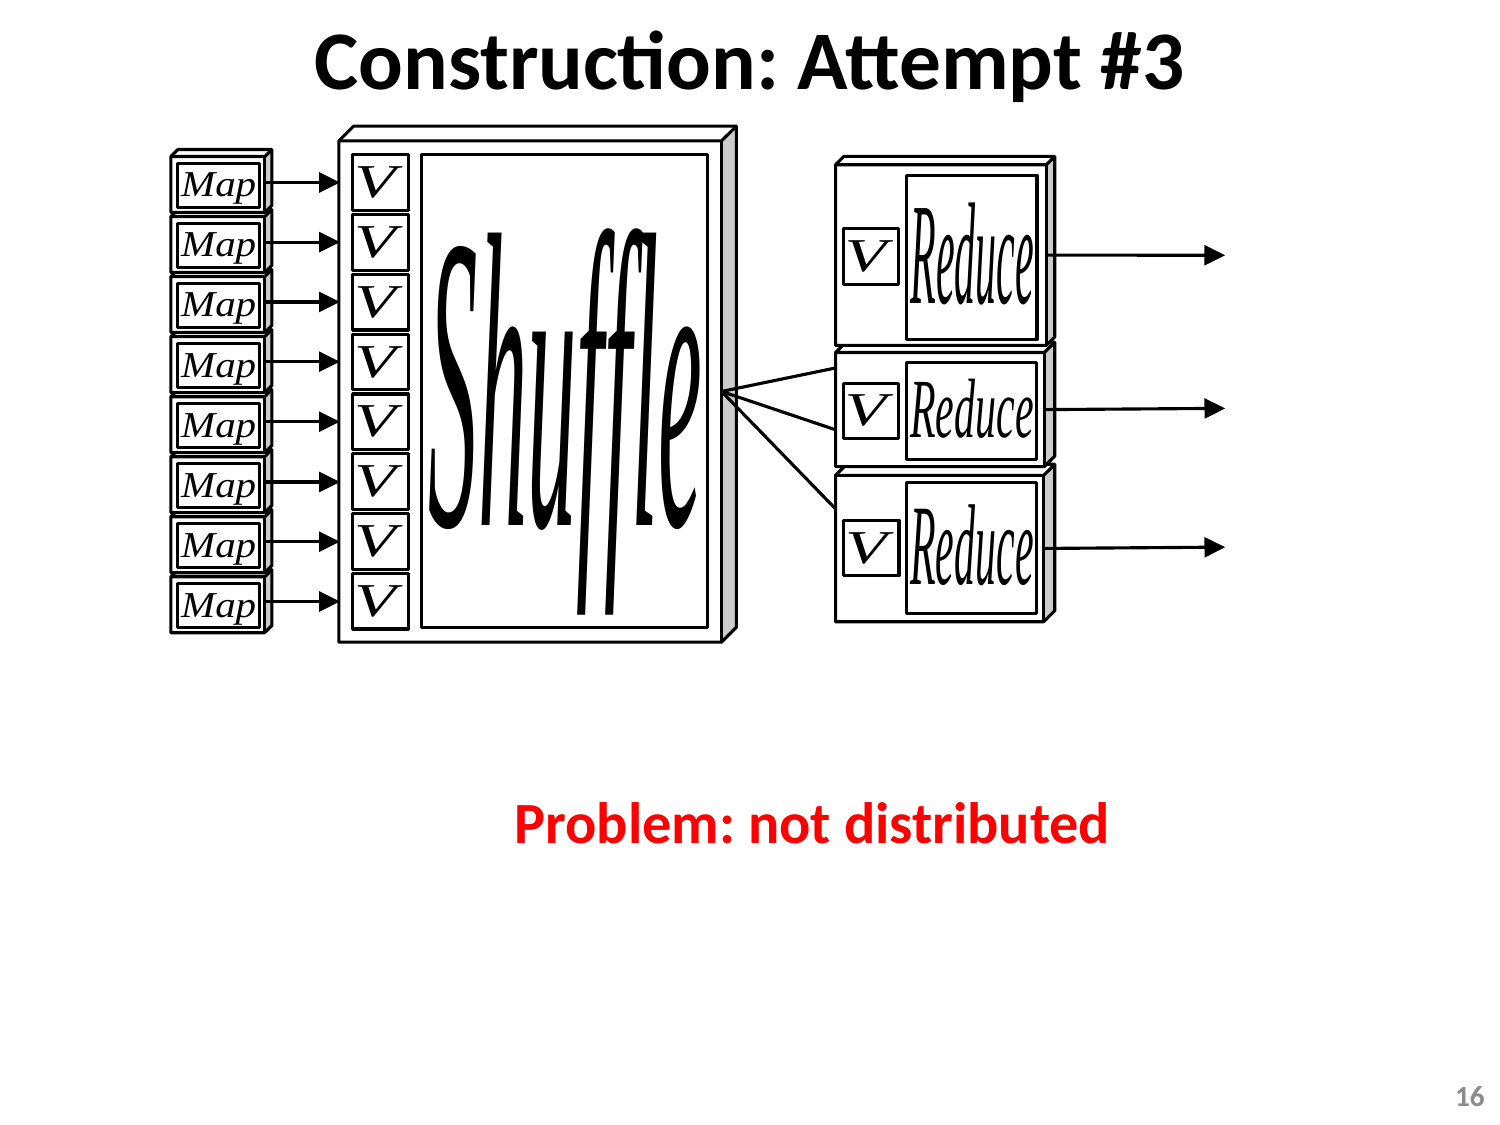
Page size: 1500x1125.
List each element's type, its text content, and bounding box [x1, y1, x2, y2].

text_box [168, 568, 274, 635]
text_box [168, 208, 274, 275]
text_box [168, 448, 274, 515]
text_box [721, 254, 836, 392]
text_box [336, 123, 739, 645]
text_box [168, 508, 274, 575]
text_box [841, 340, 1057, 469]
text_box [168, 268, 274, 335]
text_box [833, 154, 1057, 348]
text_box [833, 462, 1057, 624]
text_box [168, 147, 274, 215]
text_box [168, 328, 274, 395]
text_box Problem: not distributed [499, 777, 1125, 863]
text_box [168, 388, 274, 455]
slide_number 16 [1149, 1064, 1500, 1125]
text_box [721, 398, 836, 549]
text_box Construction: Attempt #3 [0, 0, 1500, 112]
